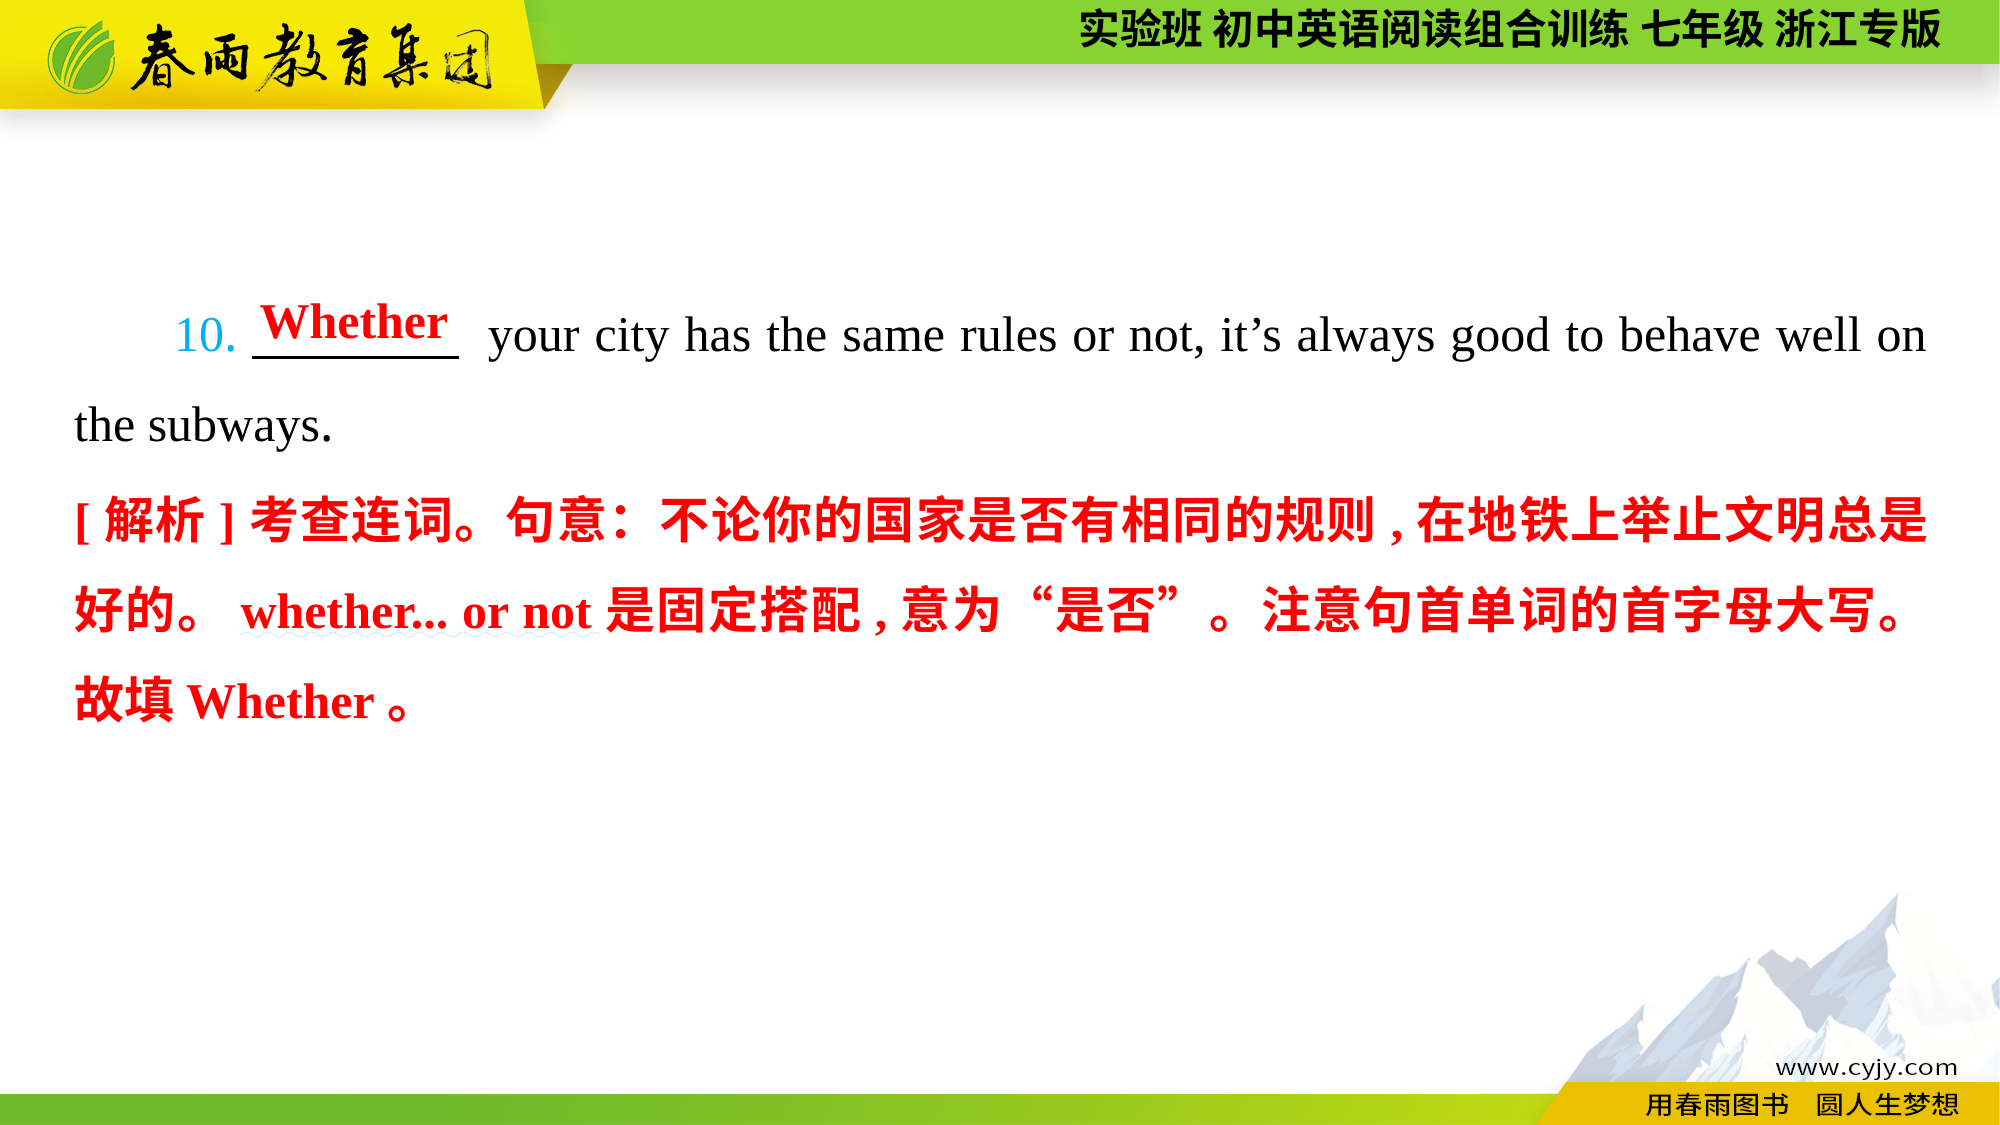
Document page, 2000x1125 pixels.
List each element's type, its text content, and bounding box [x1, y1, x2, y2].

picture [0, 0, 2000, 1125]
text_box Whether [244, 281, 464, 356]
text_box [解析]考查连词。句意：不论你的国家是否有相同的规则,在地铁上举止文明总是好的。whether... or not是固定搭配,意为“是否”。注意句首单词的首字母大写。故填Whether。 [59, 451, 1944, 737]
list 10. your city has the same rules or not, it’s always good to behave well on the subways. [59, 264, 1944, 450]
